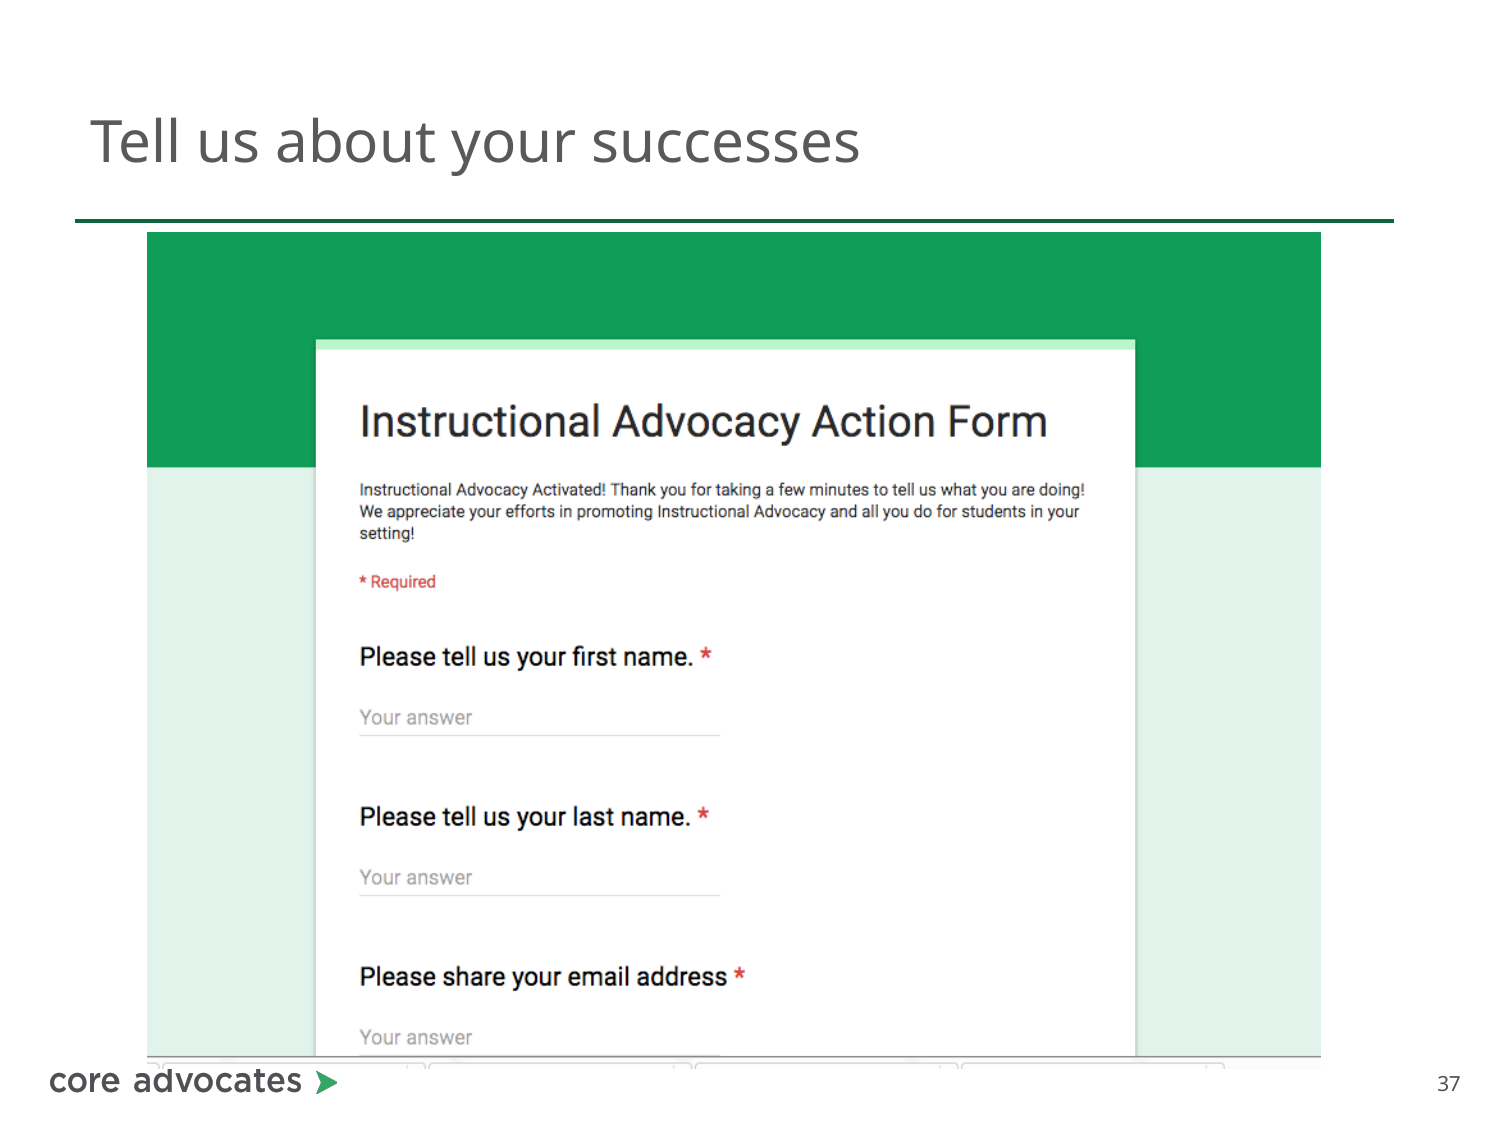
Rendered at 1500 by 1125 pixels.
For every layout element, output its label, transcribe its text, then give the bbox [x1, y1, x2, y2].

title Tell us about your successes [75, 45, 1425, 233]
picture [50, 232, 1321, 1094]
